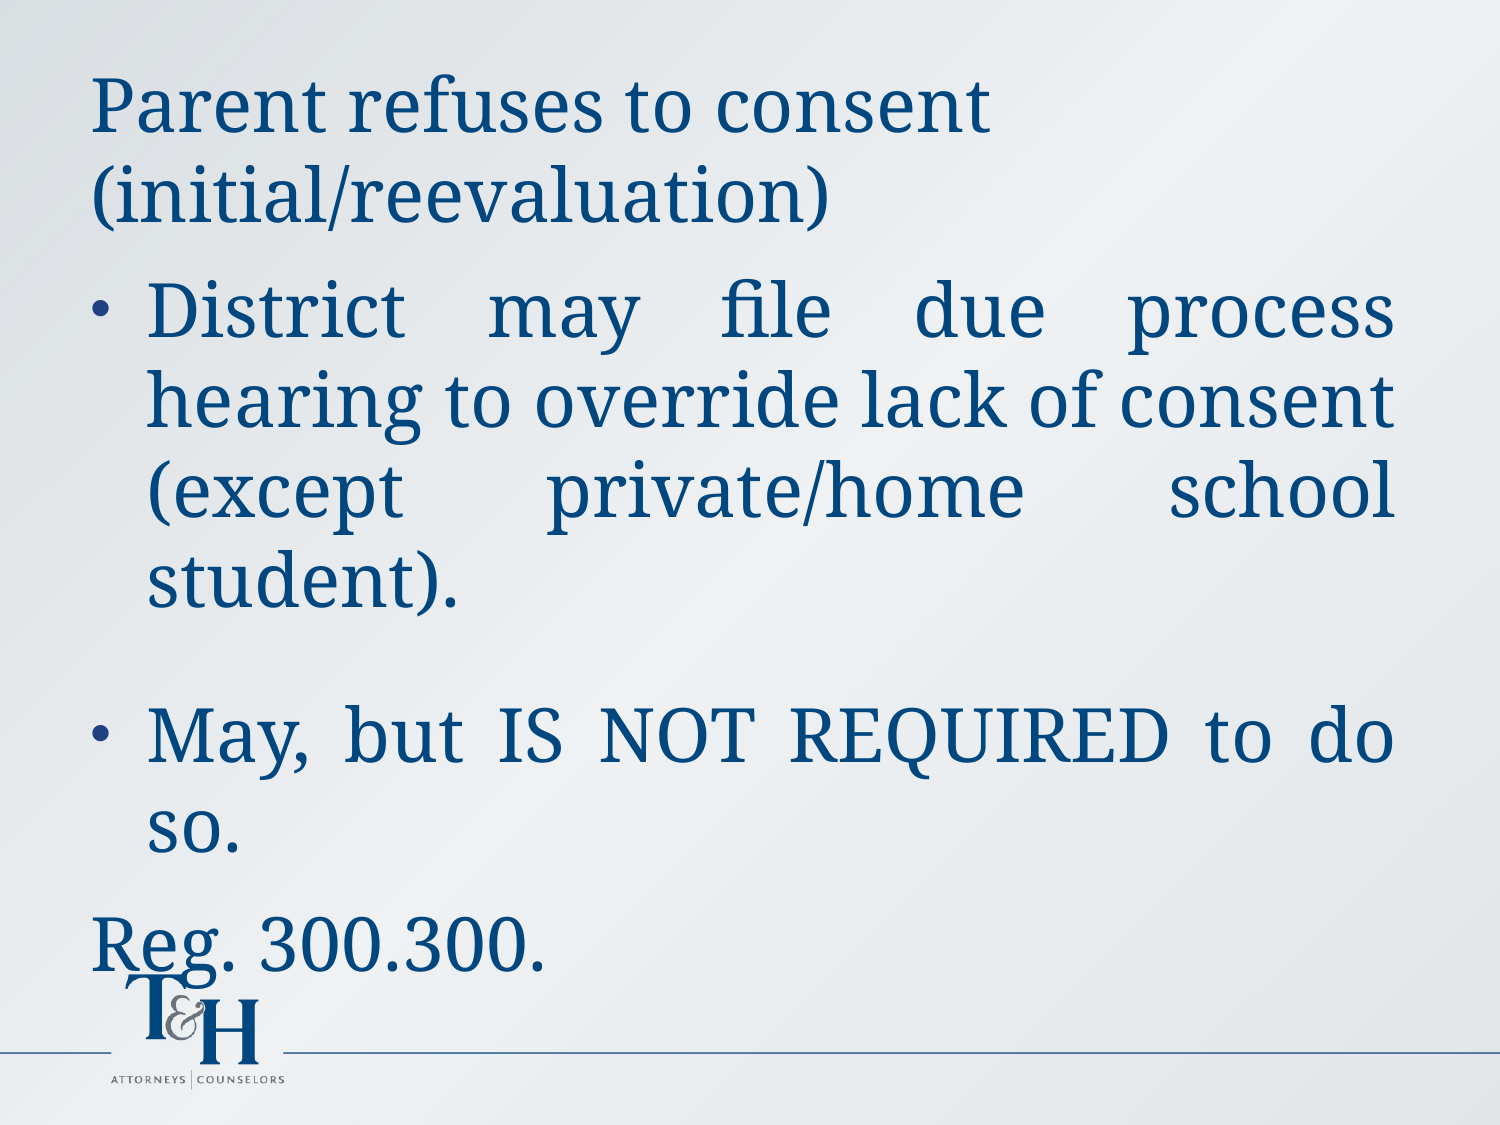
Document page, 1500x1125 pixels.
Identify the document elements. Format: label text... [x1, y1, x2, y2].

picture [0, 0, 1500, 1125]
list Parent refuses to consent (initial/reevaluation) District may file due process hearing to override lack of consent (except private/home school student). May, but IS NOT REQUIRED to do so. Reg. 300.300. [74, 49, 1413, 938]
